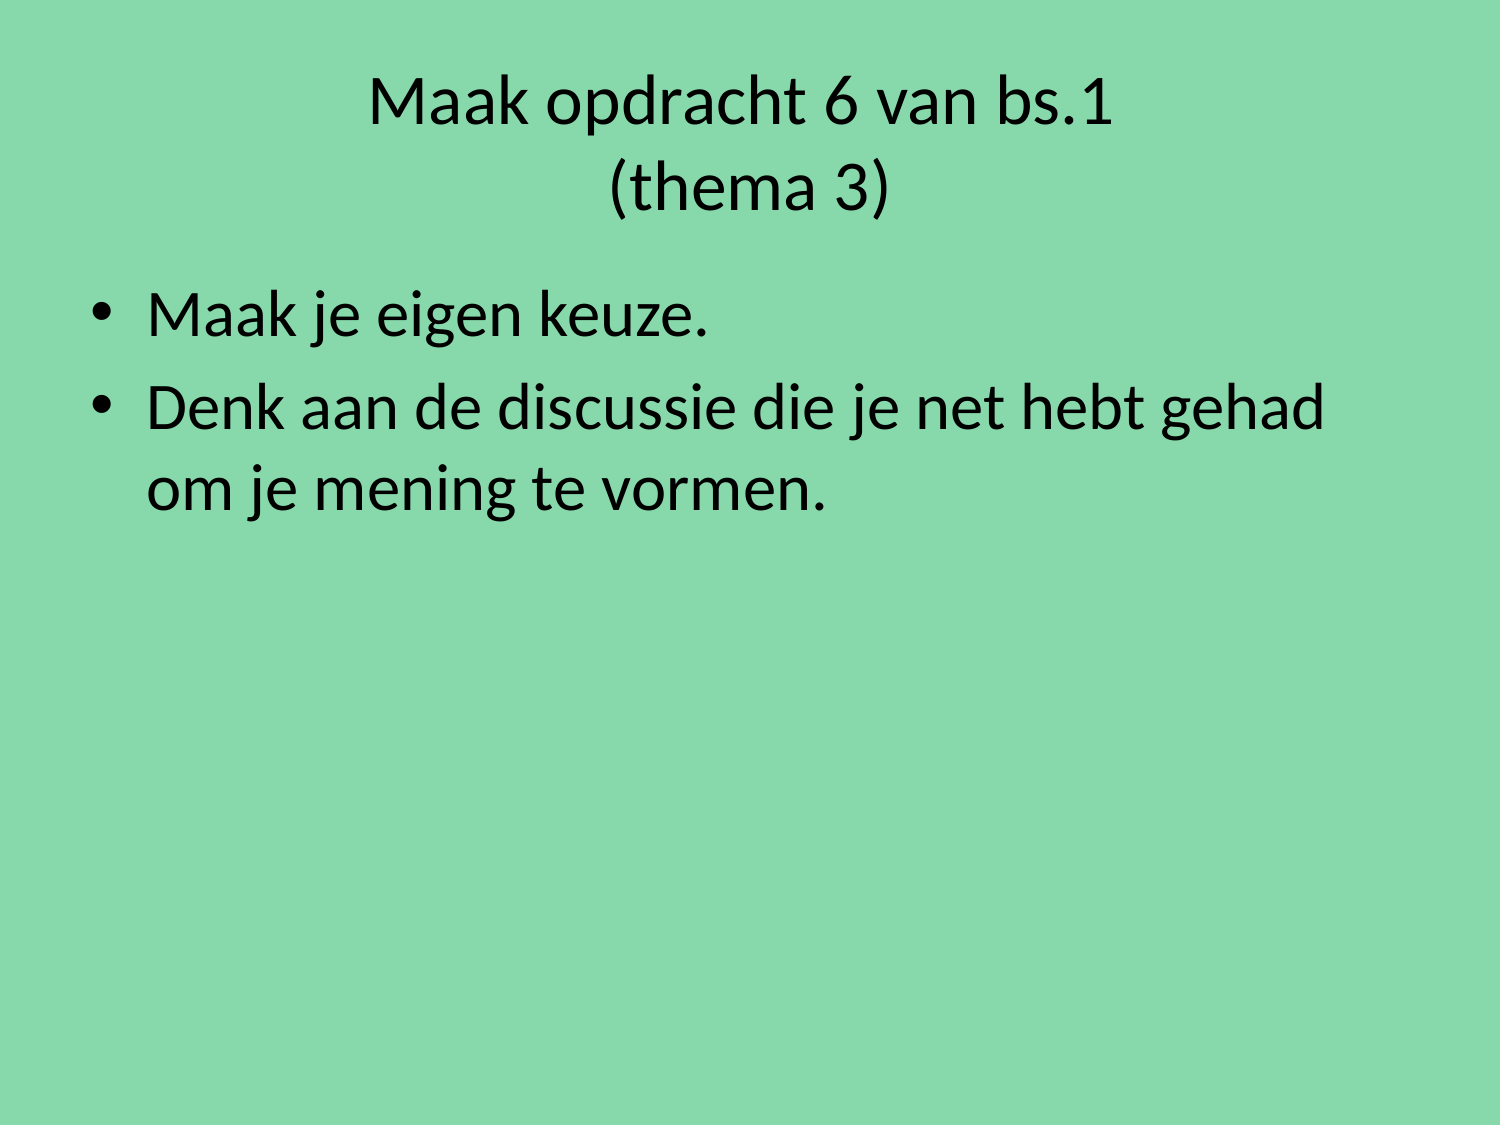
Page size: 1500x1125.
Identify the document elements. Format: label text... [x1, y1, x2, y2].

title Maak opdracht 6 van bs.1 (thema 3) [75, 45, 1425, 233]
list Maak je eigen keuze. Denk aan de discussie die je net hebt gehad om je mening te vormen. [75, 262, 1425, 1005]
